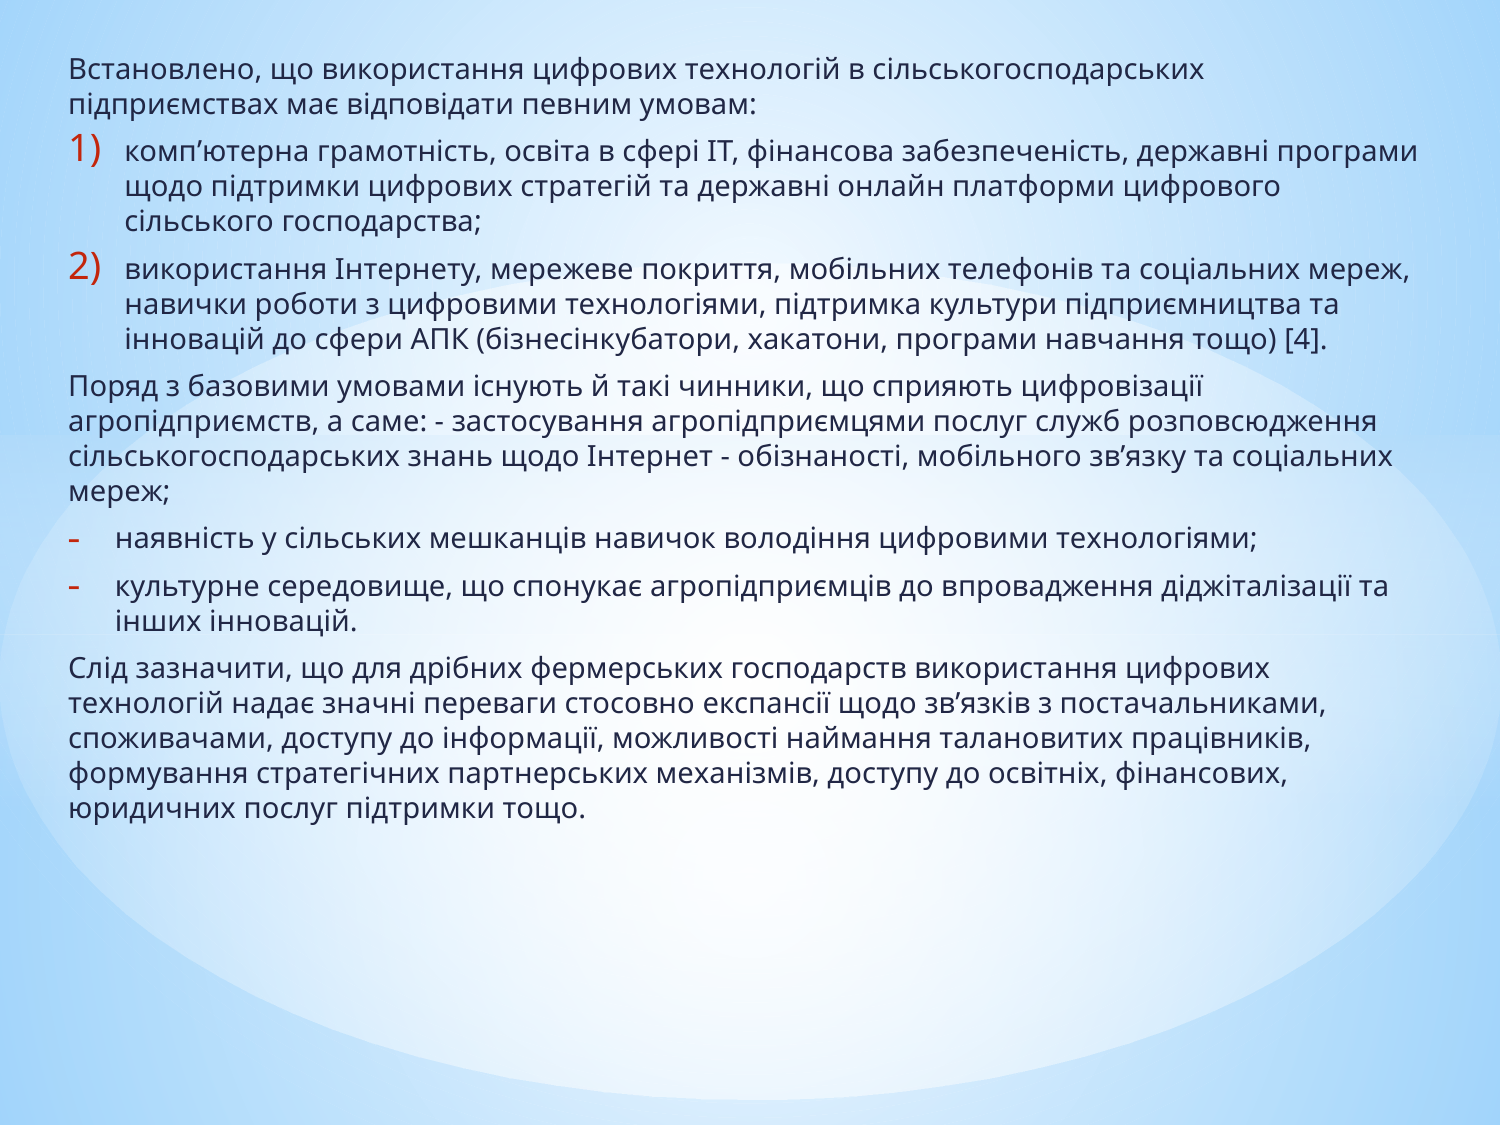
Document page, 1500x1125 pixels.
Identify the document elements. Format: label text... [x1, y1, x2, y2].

subtitle Встановлено, що використання цифрових технологій в сільськогосподарських підприємствах має відповідати певним умовам: комп’ютерна грамотність, освіта в сфері ІТ, фінансова забезпеченість, державні програми щодо підтримки цифрових стратегій та державні онлайн платформи цифрового сільського господарства; використання Інтернету, мережеве покриття, мобільних телефонів та соціальних мереж, навички роботи з цифровими технологіями, підтримка культури підприємництва та інновацій до сфери АПК (бізнесінкубатори, хакатони, програми навчання тощо) [4]. Поряд з базовими умовами існують й такі чинники, що сприяють цифровізації агропідприємств, а саме: - застосування агропідприємцями послуг служб розповсюдження сільськогосподарських знань щодо Інтернет - обізнаності, мобільного зв’язку та соціальних мереж; наявність у сільських мешканців навичок володіння цифровими технологіями; культурне середовище, що спонукає агропідприємців до впровадження діджіталізації та інших інновацій. Слід зазначити, що для дрібних фермерських господарств використання цифрових технологій надає значні переваги стосовно експансії щодо зв’язків з постачальниками, споживачами, доступу до інформації, можливості наймання талановитих працівників, формування стратегічних партнерських механізмів, доступу до освітніх, фінансових, юридичних послуг підтримки тощо. [53, 42, 1436, 1059]
